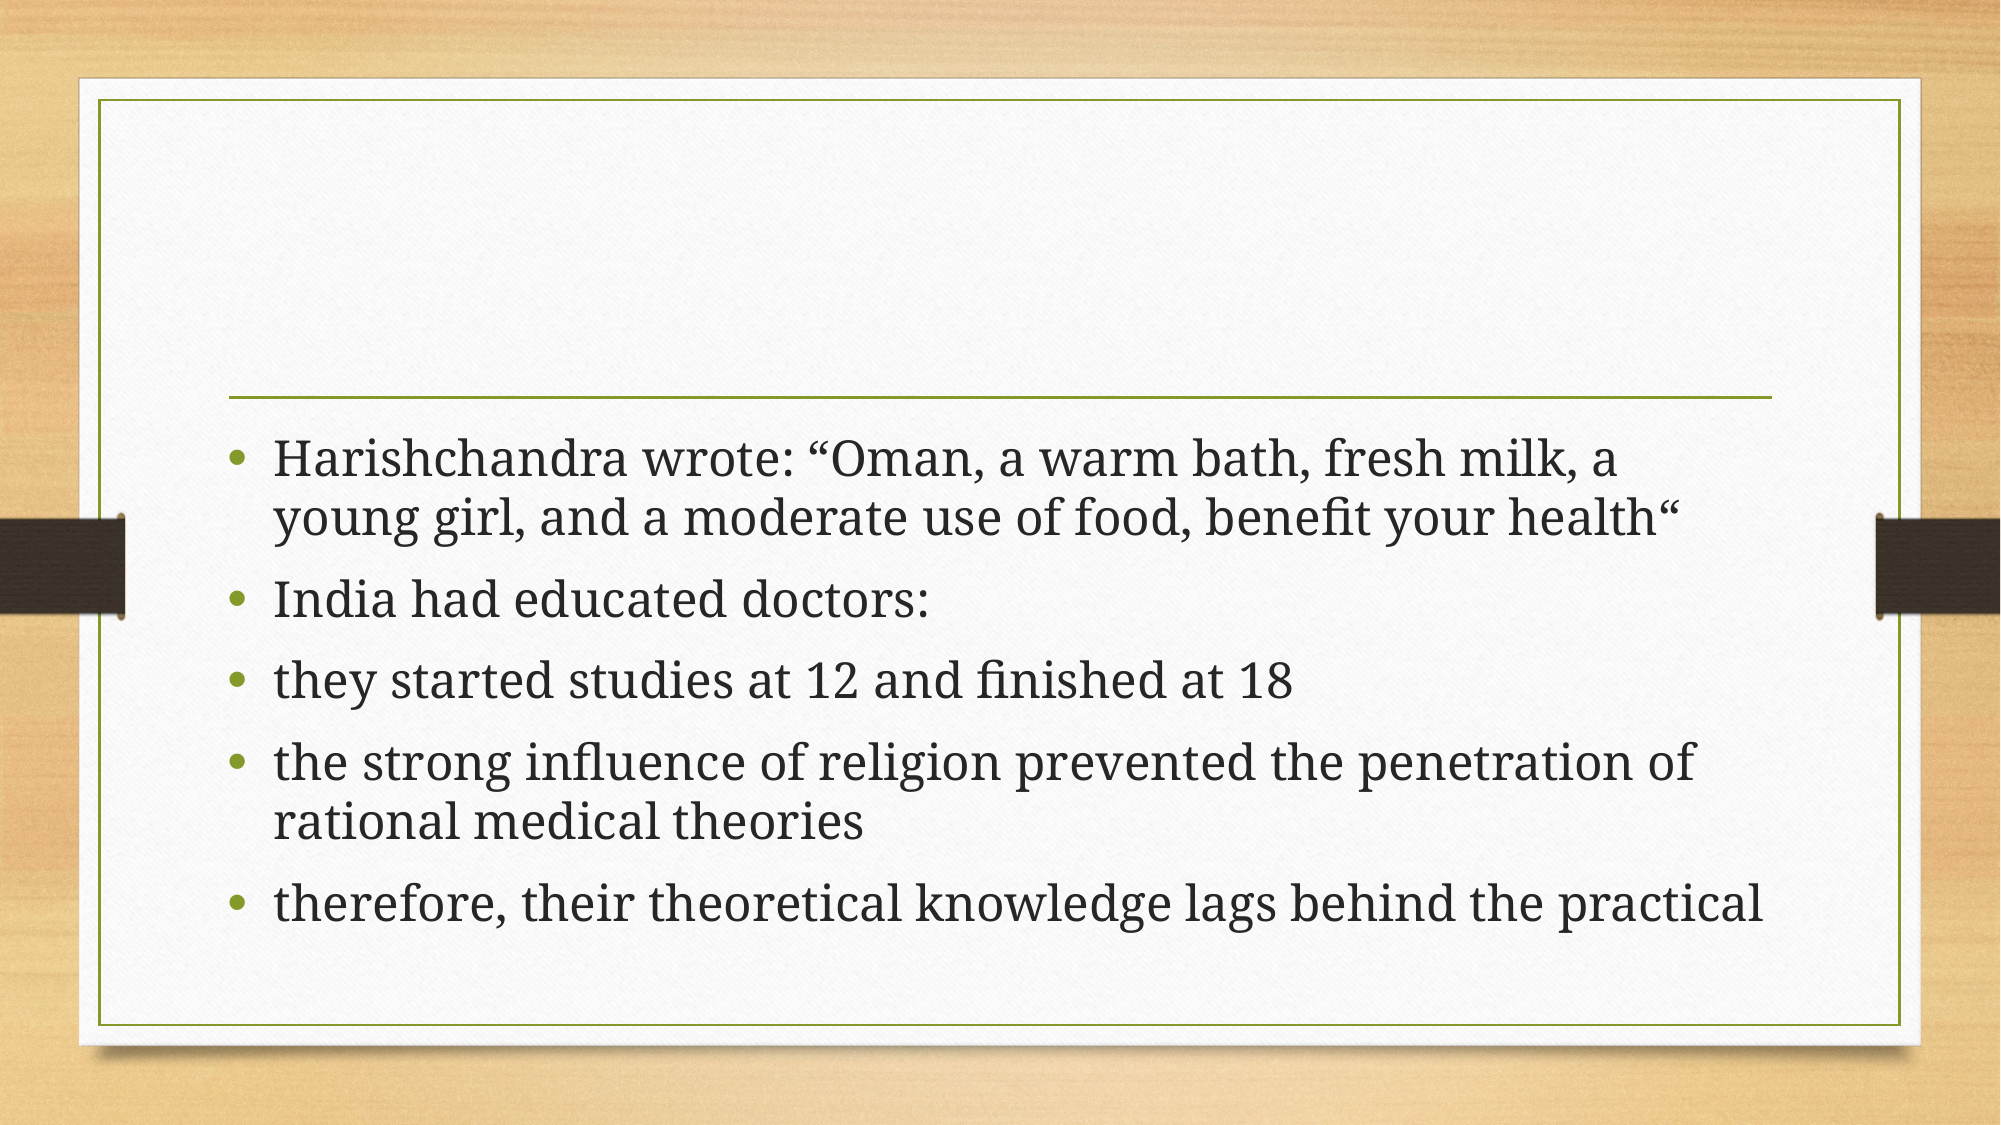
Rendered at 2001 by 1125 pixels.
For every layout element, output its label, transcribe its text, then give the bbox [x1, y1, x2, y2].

picture [0, 0, 2001, 1125]
list Harishchandra wrote: “Oman, a warm bath, fresh milk, a young girl, and a moderate use of food, benefit your health“ India had educated doctors: they started studies at 12 and finished at 18 the strong influence of religion prevented the penetration of rational medical theories therefore, their theoretical knowledge lags behind the practical [212, 419, 1788, 964]
